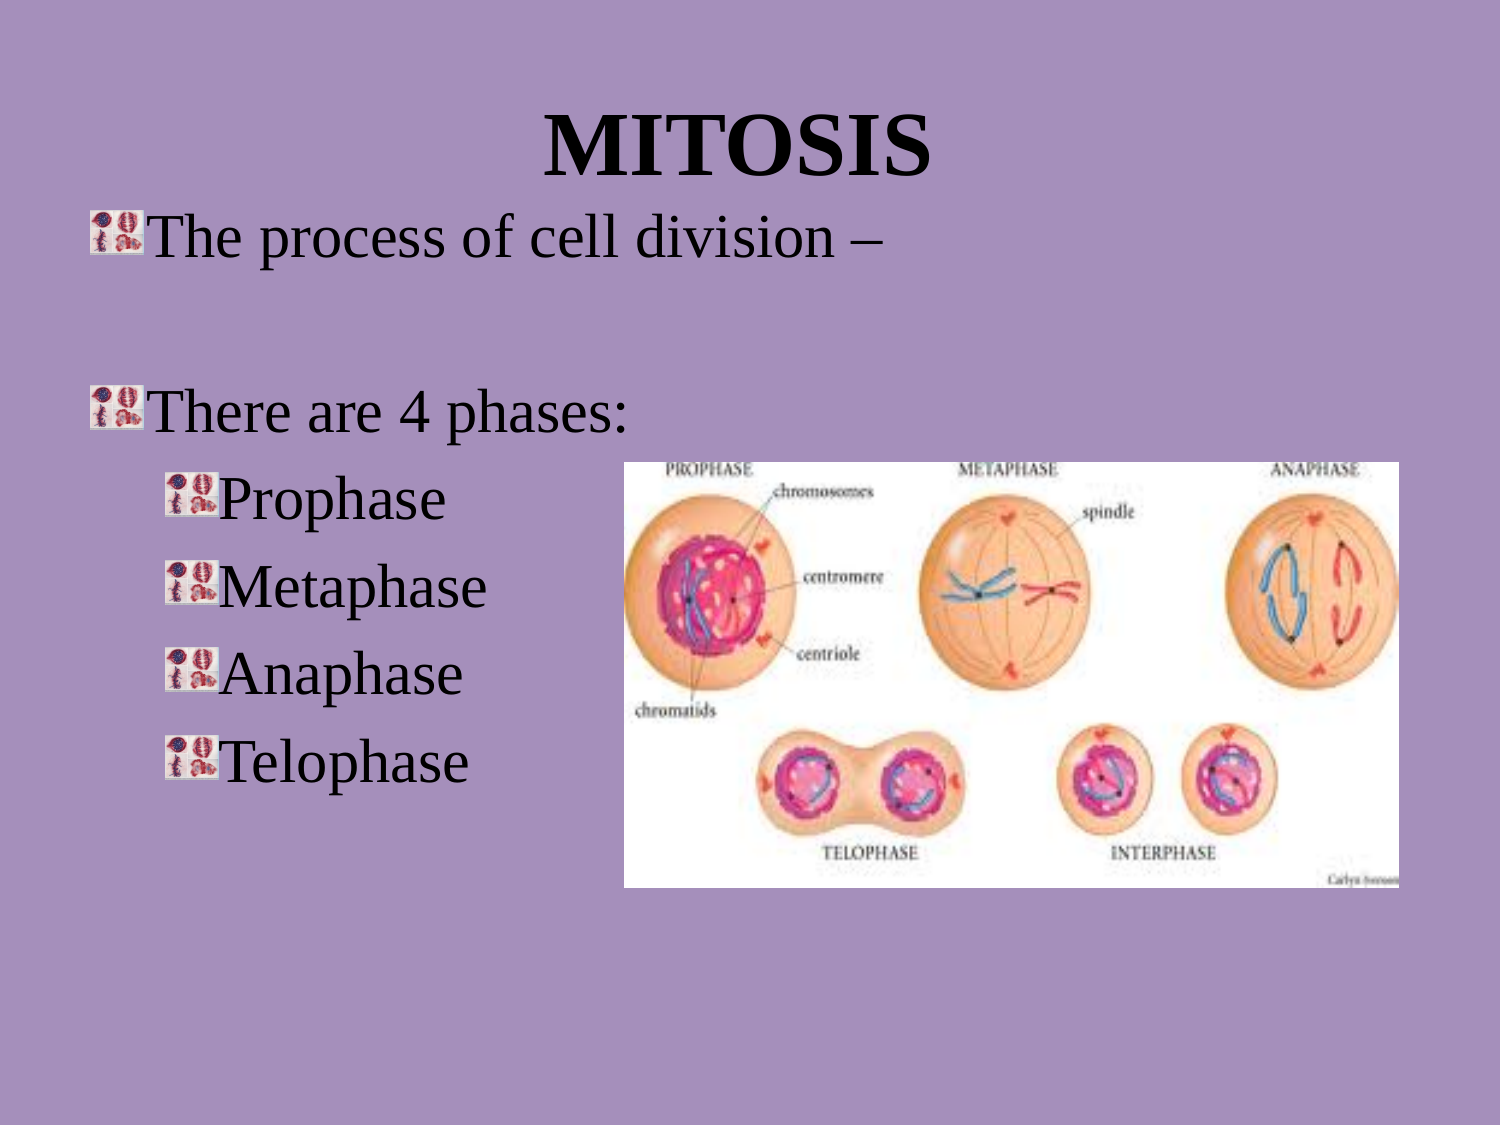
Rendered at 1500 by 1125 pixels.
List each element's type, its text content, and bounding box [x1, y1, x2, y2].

picture [90, 210, 134, 255]
picture [165, 647, 209, 692]
picture [165, 735, 209, 780]
picture [624, 462, 1400, 888]
picture [90, 385, 134, 430]
title MITOSIS [75, 45, 1425, 187]
list The process of cell division – There are 4 phases: Prophase Metaphase Anaphase Telophase [75, 187, 1425, 1075]
picture [165, 560, 209, 605]
picture [165, 472, 209, 517]
